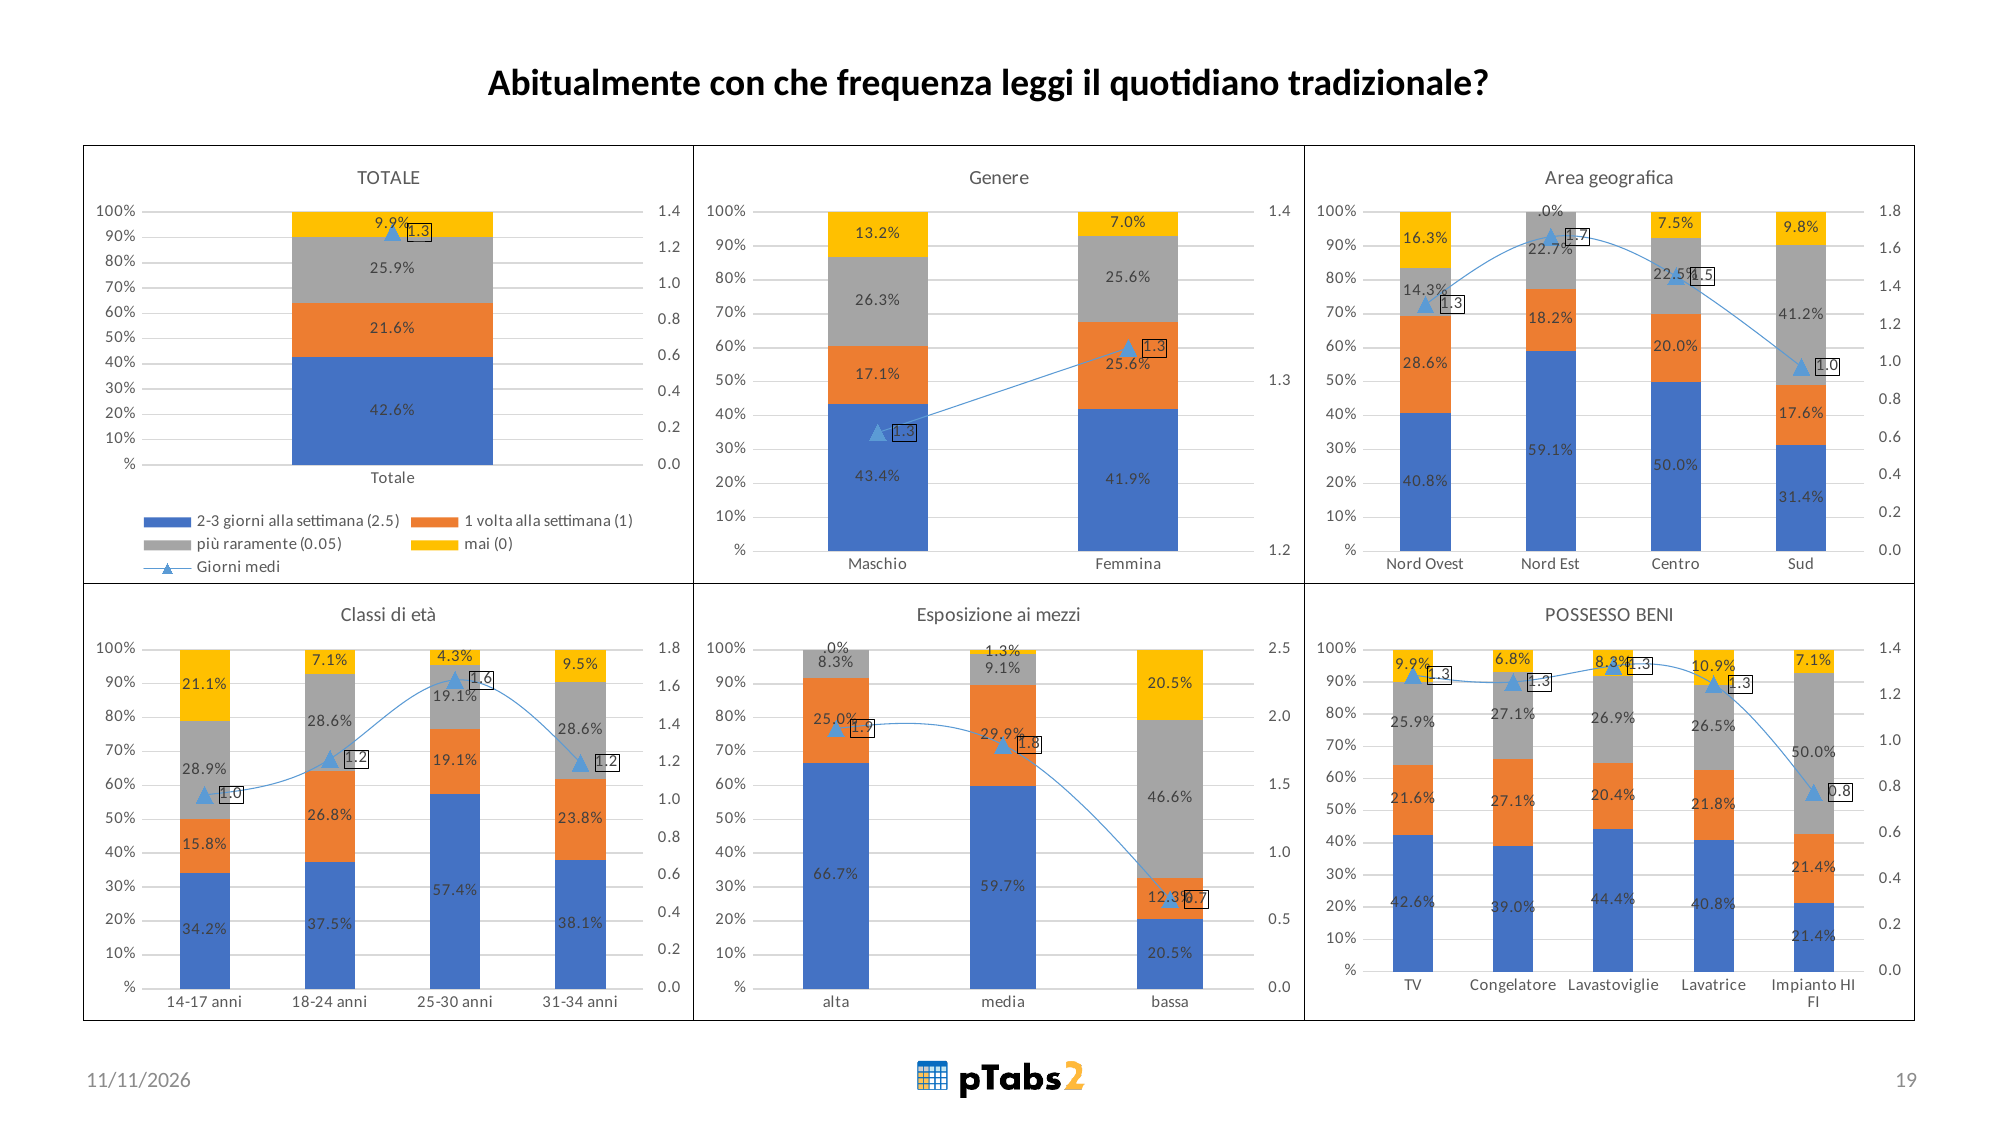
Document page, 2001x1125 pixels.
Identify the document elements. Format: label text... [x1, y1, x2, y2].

slide_number 19 [1482, 1055, 1933, 1103]
title Abitualmente con che frequenza leggi il quotidiano tradizionale? [104, 52, 1875, 115]
chart [83, 145, 1915, 1021]
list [913, 1058, 1087, 1100]
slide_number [70, 1055, 512, 1103]
